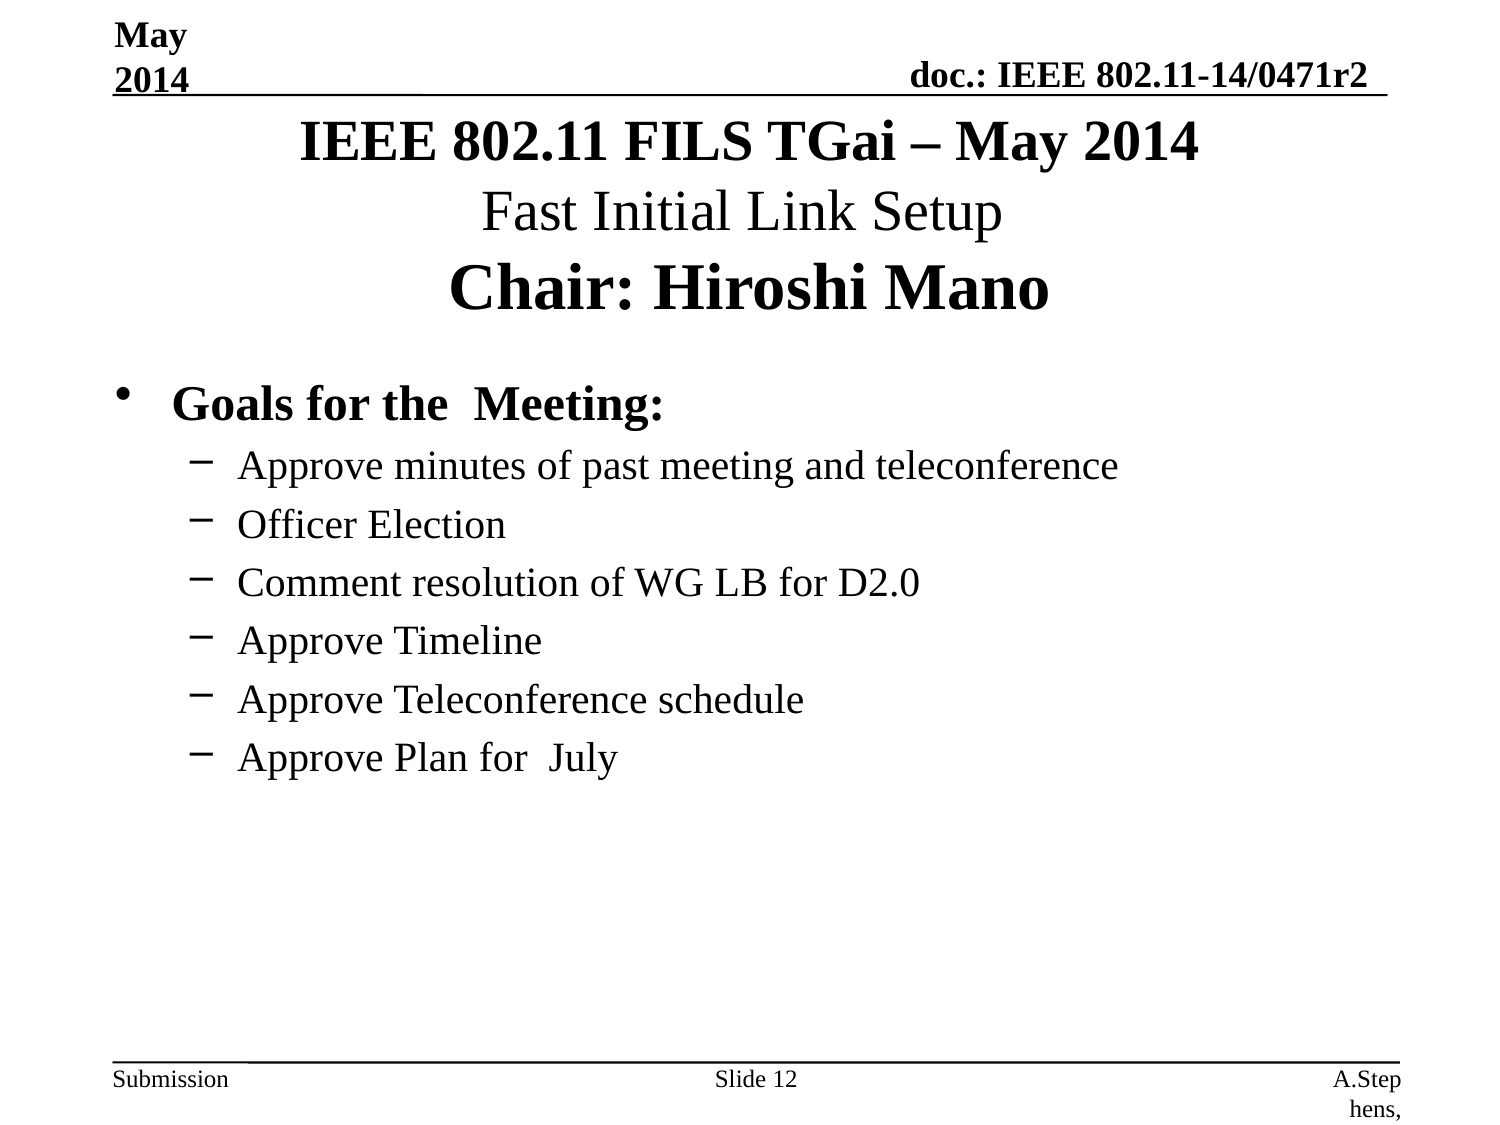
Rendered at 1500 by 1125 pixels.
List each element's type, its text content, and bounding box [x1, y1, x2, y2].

footer A.Stephens, Intel, D. Stanley, Aruba [1325, 1062, 1402, 1093]
slide_number Slide 12 [712, 1062, 800, 1093]
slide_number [114, 54, 257, 100]
list Goals for the Meeting: Approve minutes of past meeting and teleconference Officer Election Comment resolution of WG LB for D2.0 Approve Timeline Approve Teleconference schedule Approve Plan for July [99, 362, 1500, 1038]
title IEEE 802.11 FILS TGai – May 2014 Fast Initial Link Setup Chair: Hiroshi Mano [0, 125, 1500, 300]
